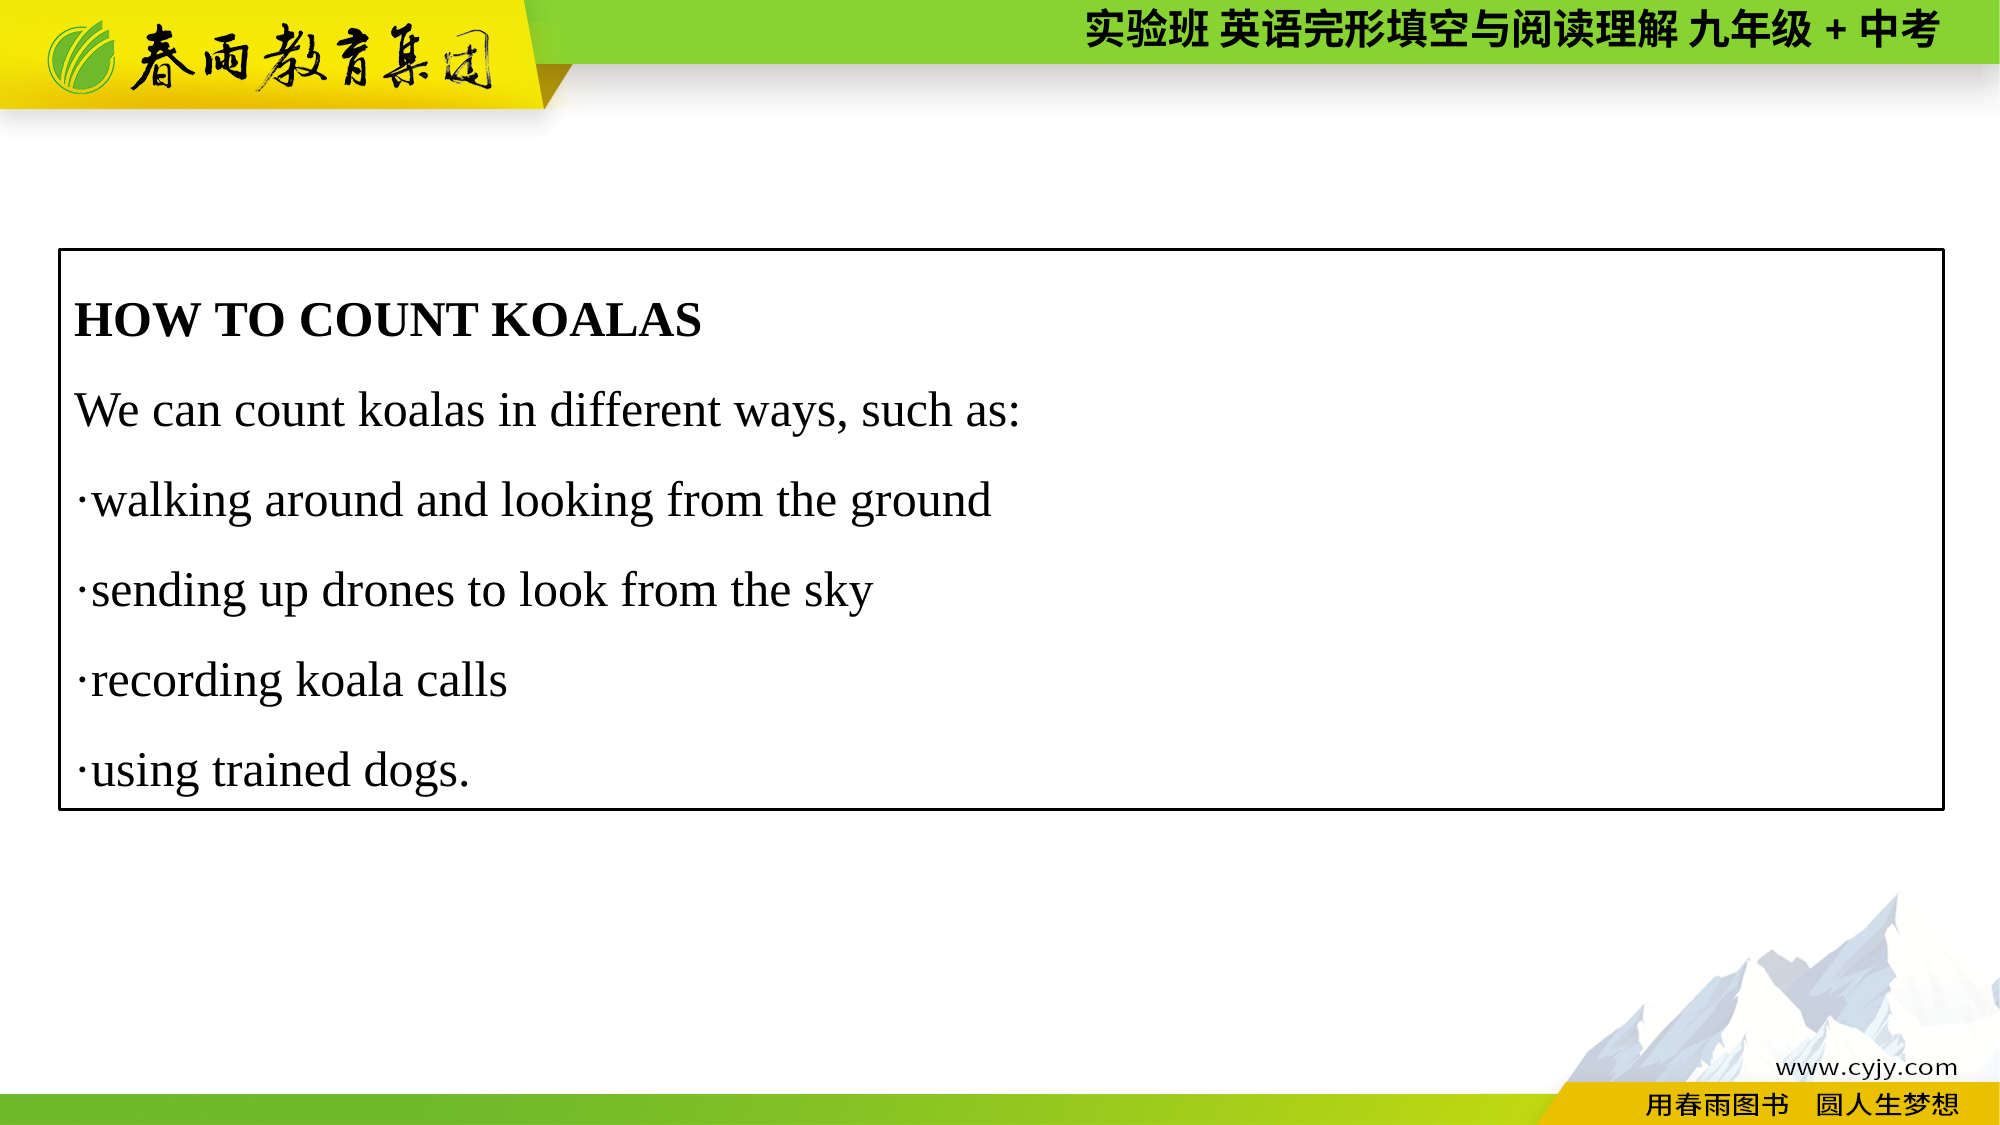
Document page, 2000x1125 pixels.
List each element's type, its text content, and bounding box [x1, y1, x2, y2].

list HOW TO COUNT KOALAS We can count koalas in different ways, such as: ·walking around and looking from the ground ·sending up drones to look from the sky ·recording koala calls ·using trained dogs. [59, 249, 1944, 810]
picture [0, 0, 2000, 1125]
